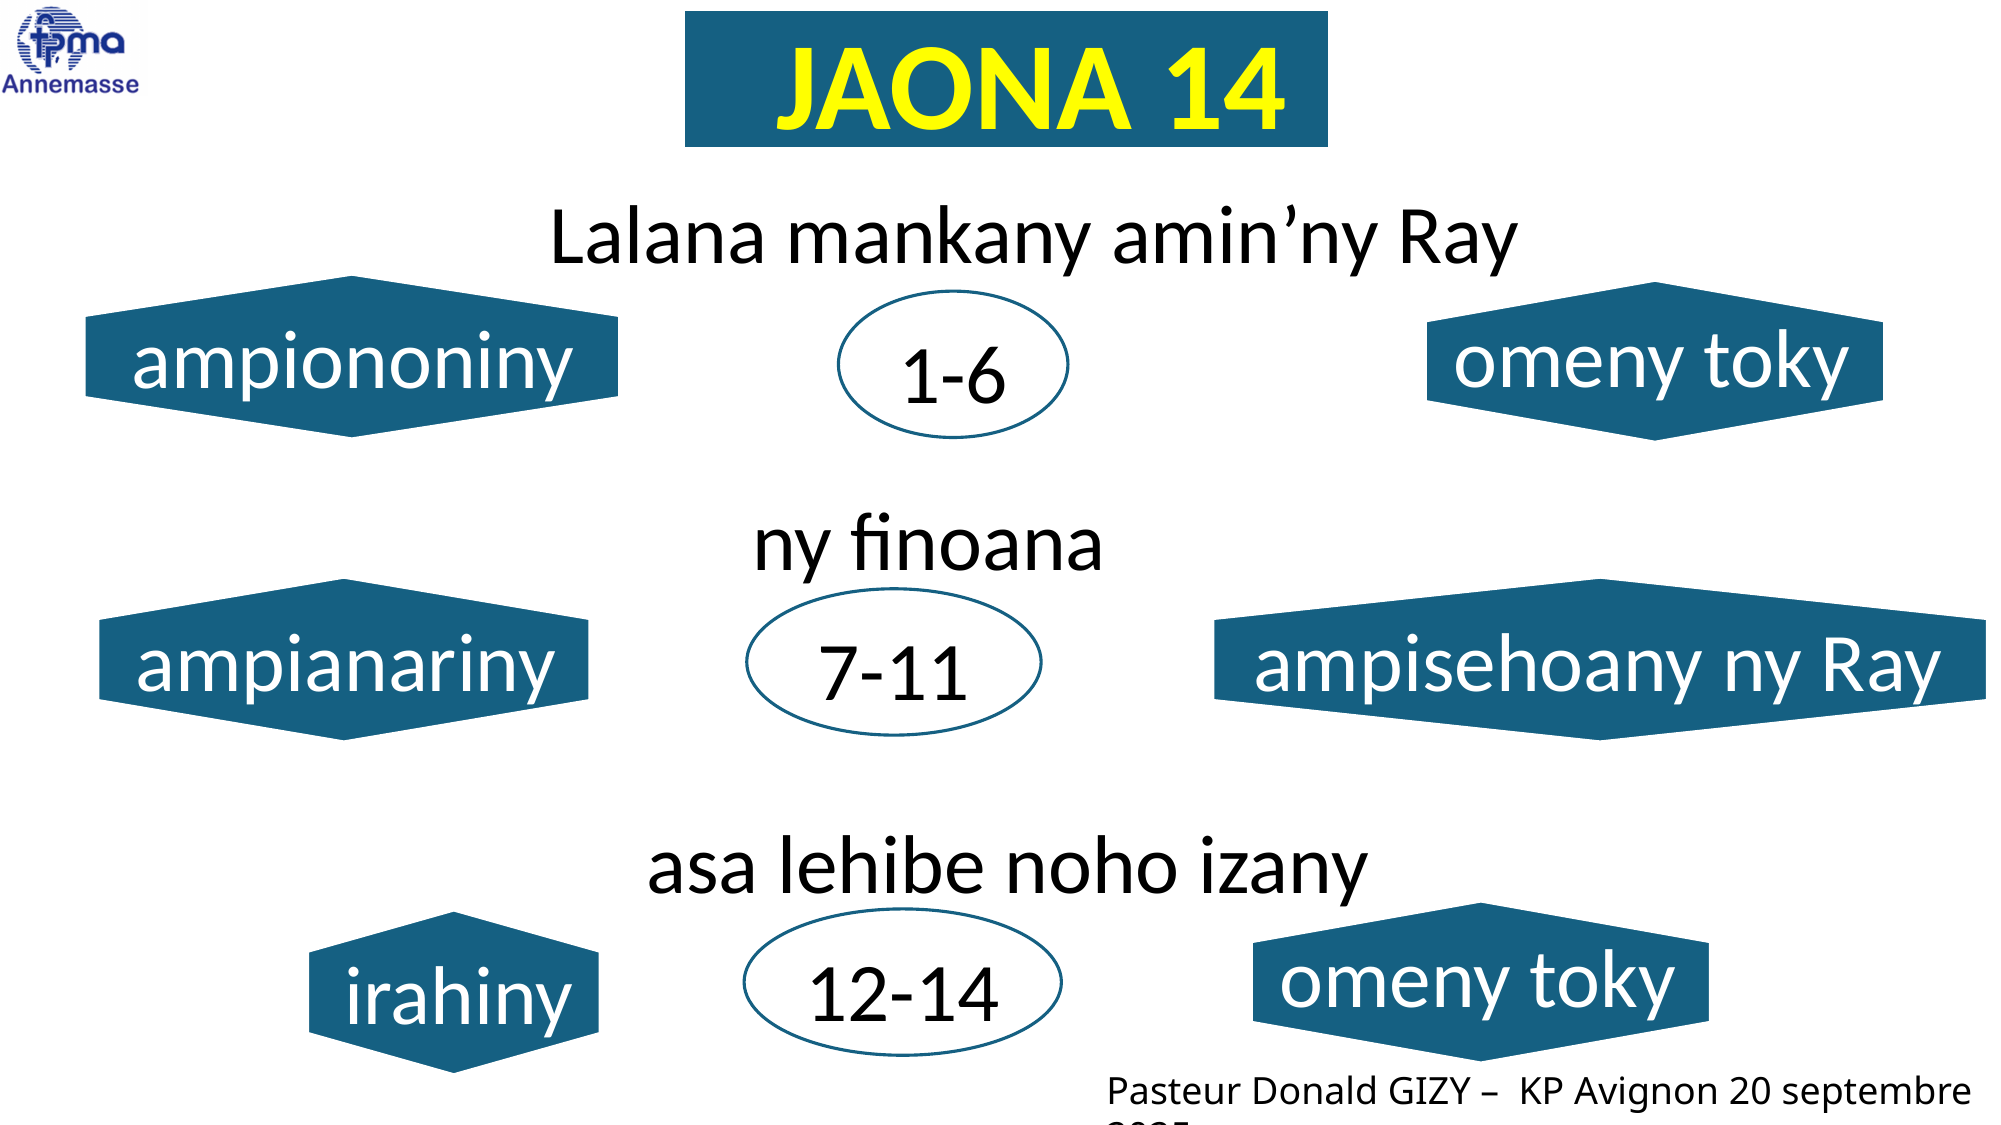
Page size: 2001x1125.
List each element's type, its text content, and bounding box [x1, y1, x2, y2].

text_box 12-14 [742, 918, 1063, 1057]
text_box ny finoana [719, 479, 1140, 595]
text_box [82, 272, 621, 450]
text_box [1237, 899, 1712, 1065]
text_box Lalana mankany amin’ny Ray [521, 173, 1548, 288]
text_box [1411, 279, 1886, 444]
text_box asa lehibe noho izany [620, 802, 1396, 918]
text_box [1211, 575, 1989, 754]
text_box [96, 575, 591, 754]
text_box 7-11 [745, 595, 1043, 737]
text_box 1-6 [836, 289, 1070, 440]
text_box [655, 8, 1331, 150]
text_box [306, 908, 602, 1086]
text_box Pasteur Donald GIZY – KP Avignon 20 septembre 2025 [1091, 1059, 2000, 1125]
picture [0, 0, 149, 96]
